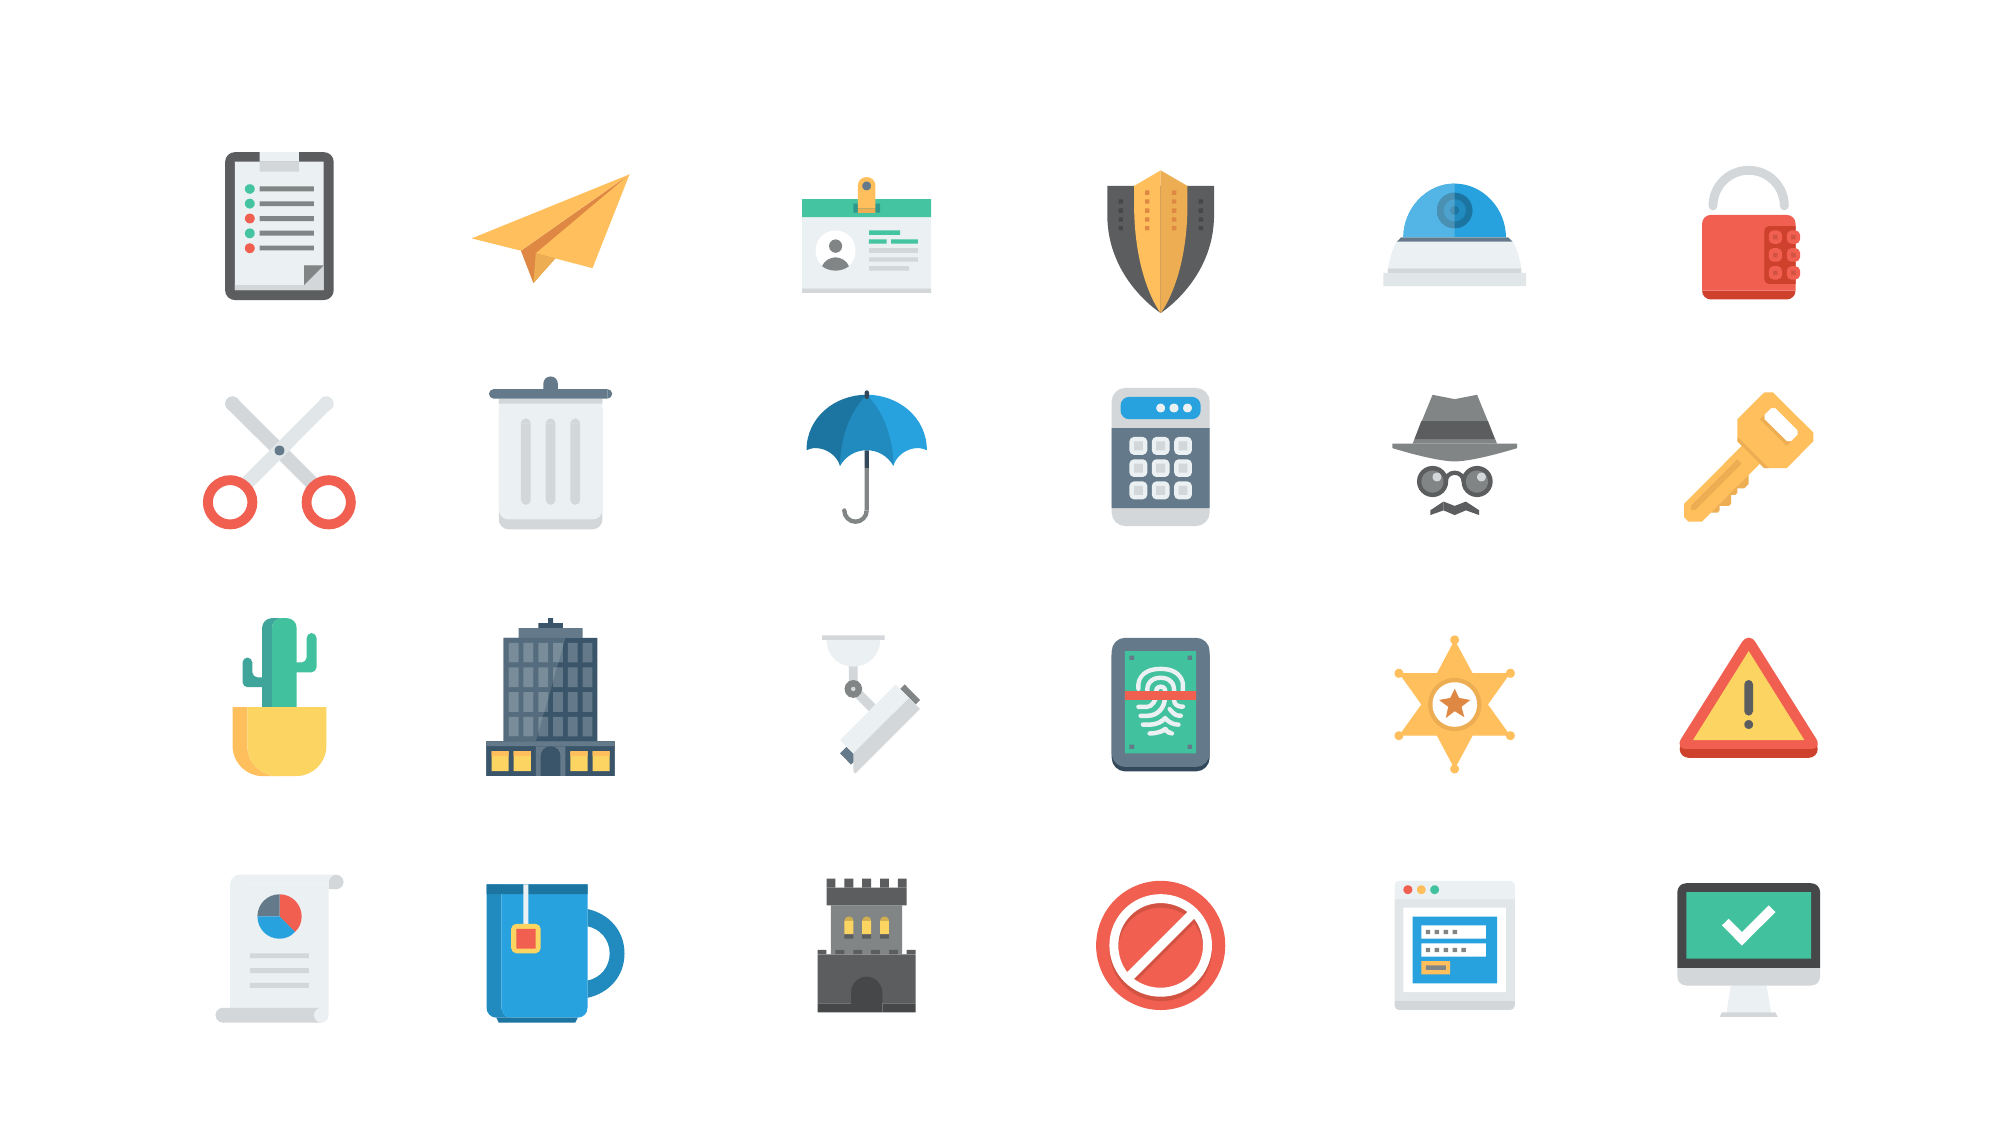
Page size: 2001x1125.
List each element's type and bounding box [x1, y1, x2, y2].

text_box [1383, 183, 1527, 287]
text_box [1684, 392, 1814, 522]
text_box [802, 177, 932, 293]
text_box [486, 884, 625, 1023]
text_box [225, 152, 334, 301]
text_box [1111, 637, 1210, 772]
text_box [817, 878, 916, 1013]
text_box [1392, 394, 1518, 516]
text_box [1107, 170, 1215, 314]
text_box [1677, 635, 1821, 758]
text_box [1394, 635, 1515, 774]
text_box [806, 390, 927, 524]
text_box [202, 395, 356, 530]
text_box [488, 376, 613, 530]
text_box [1096, 880, 1226, 1010]
text_box [471, 174, 630, 284]
text_box [1394, 880, 1515, 1010]
text_box [1677, 883, 1821, 1017]
text_box [1111, 387, 1210, 526]
text_box [232, 618, 327, 776]
text_box [486, 618, 615, 776]
text_box [1701, 165, 1800, 300]
text_box [822, 635, 920, 774]
text_box [215, 874, 344, 1023]
